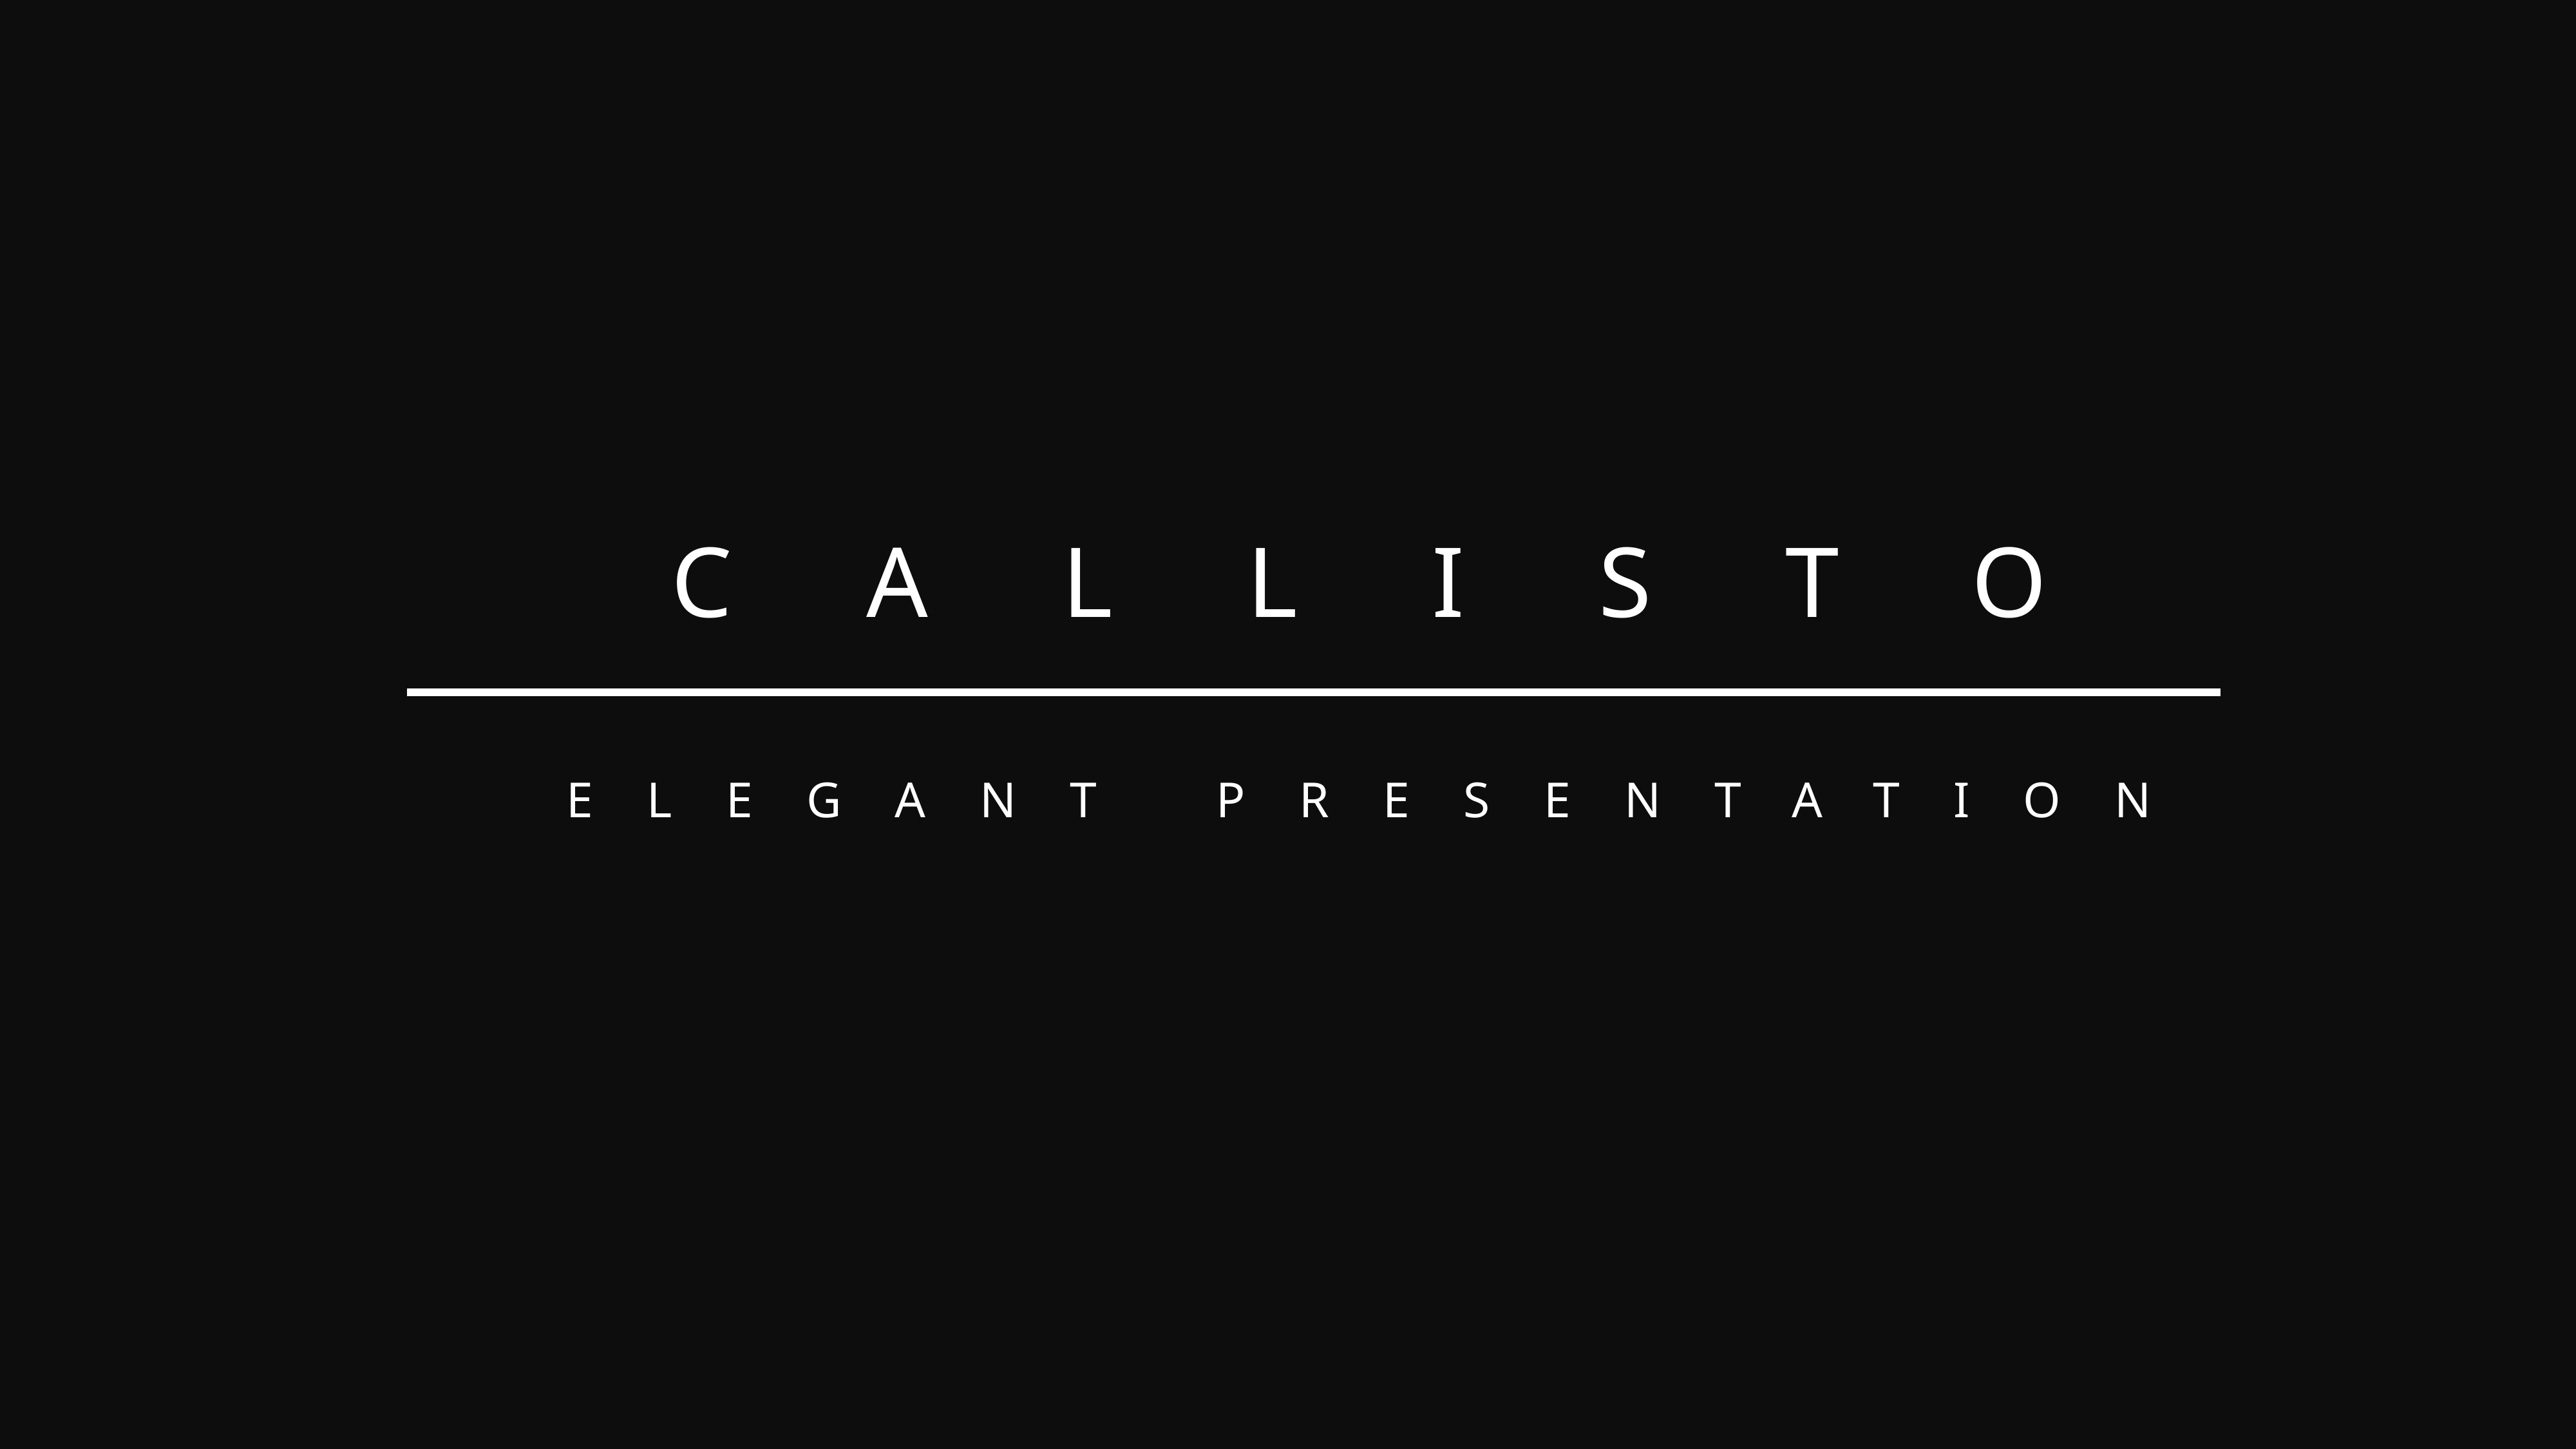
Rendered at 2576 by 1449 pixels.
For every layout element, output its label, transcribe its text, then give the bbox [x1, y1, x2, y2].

text_box CALLISTO [661, 515, 2058, 641]
text_box ELEGANT PRESENTATION [556, 764, 2163, 832]
